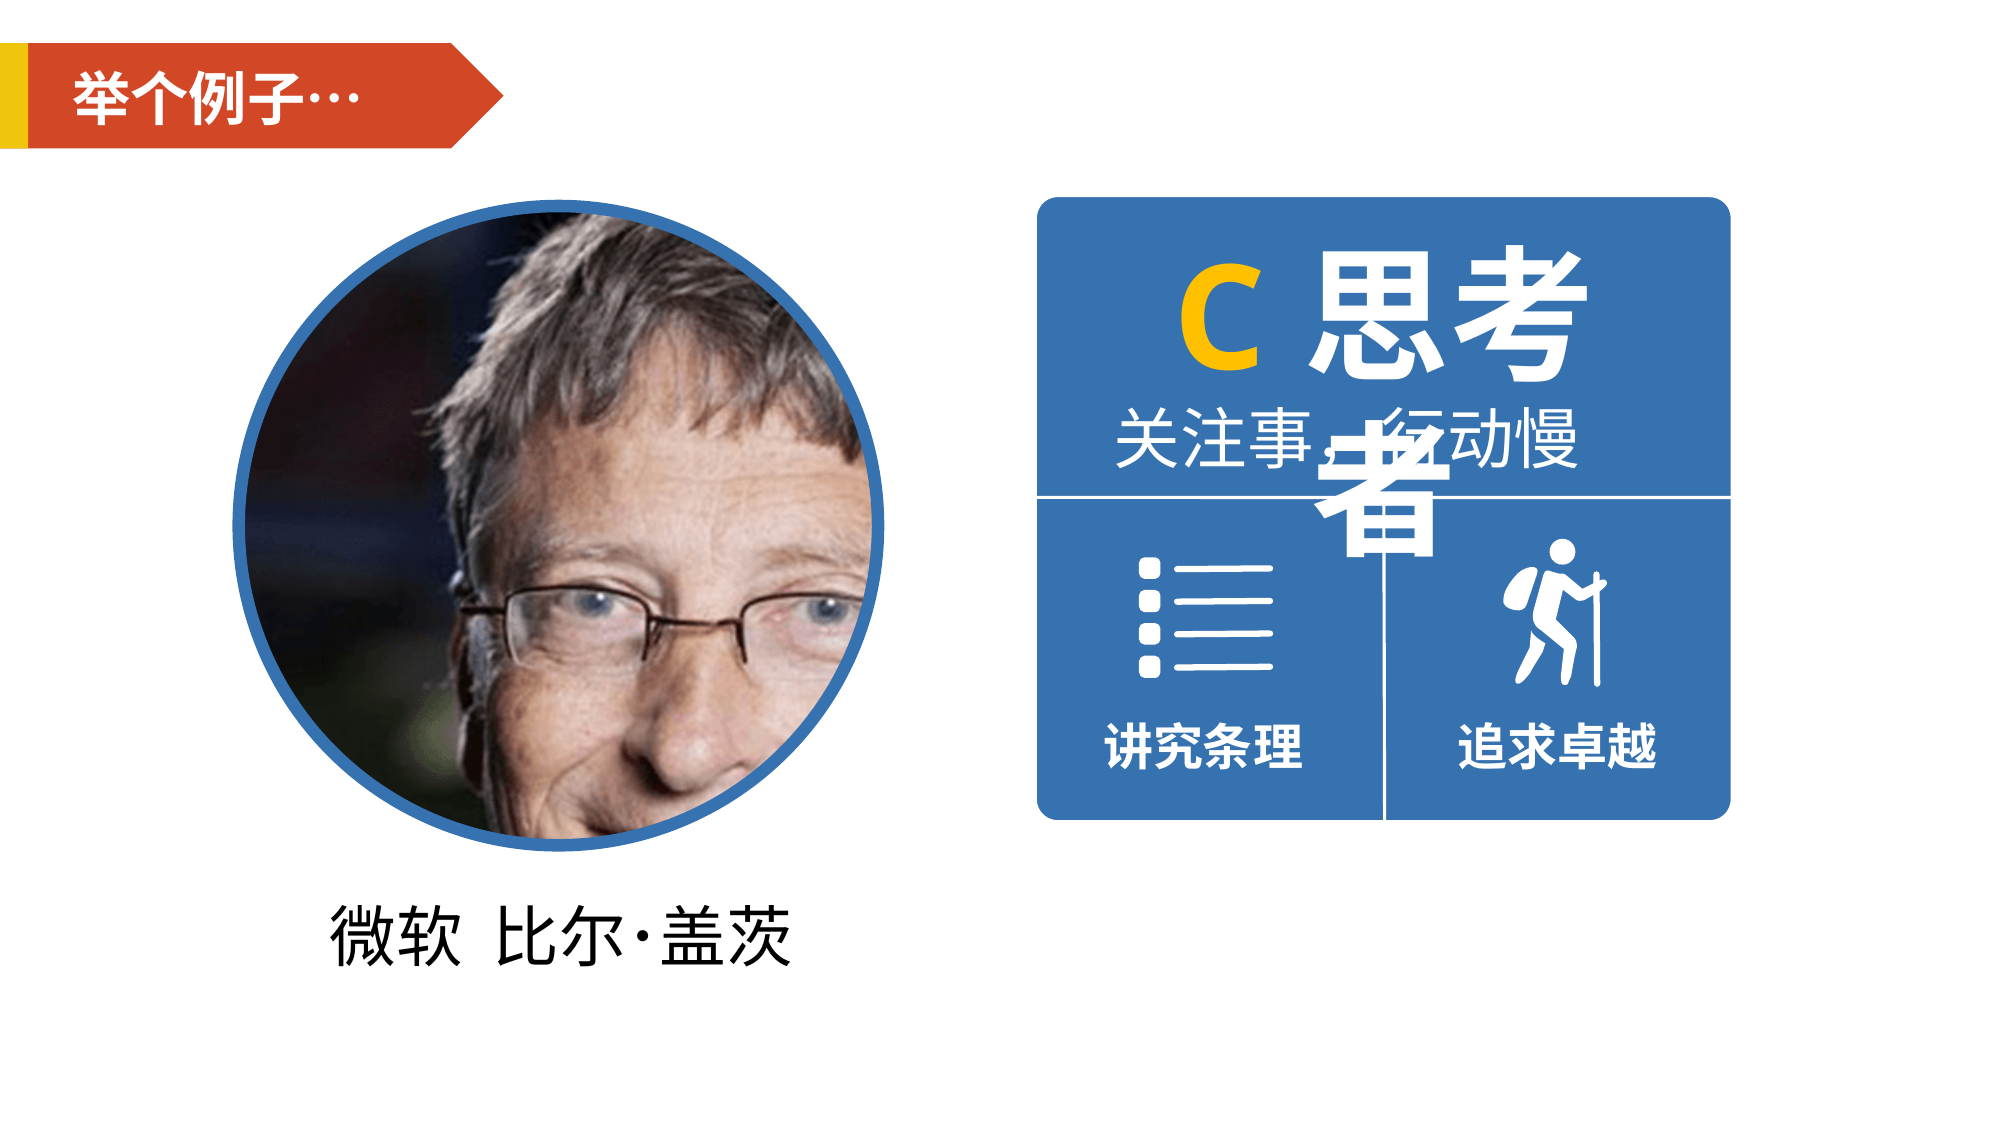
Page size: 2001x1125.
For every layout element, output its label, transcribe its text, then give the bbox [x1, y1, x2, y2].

text_box 微软 比尔･盖茨 [314, 886, 809, 982]
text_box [0, 43, 504, 149]
text_box [237, 204, 880, 847]
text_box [1035, 195, 1733, 822]
